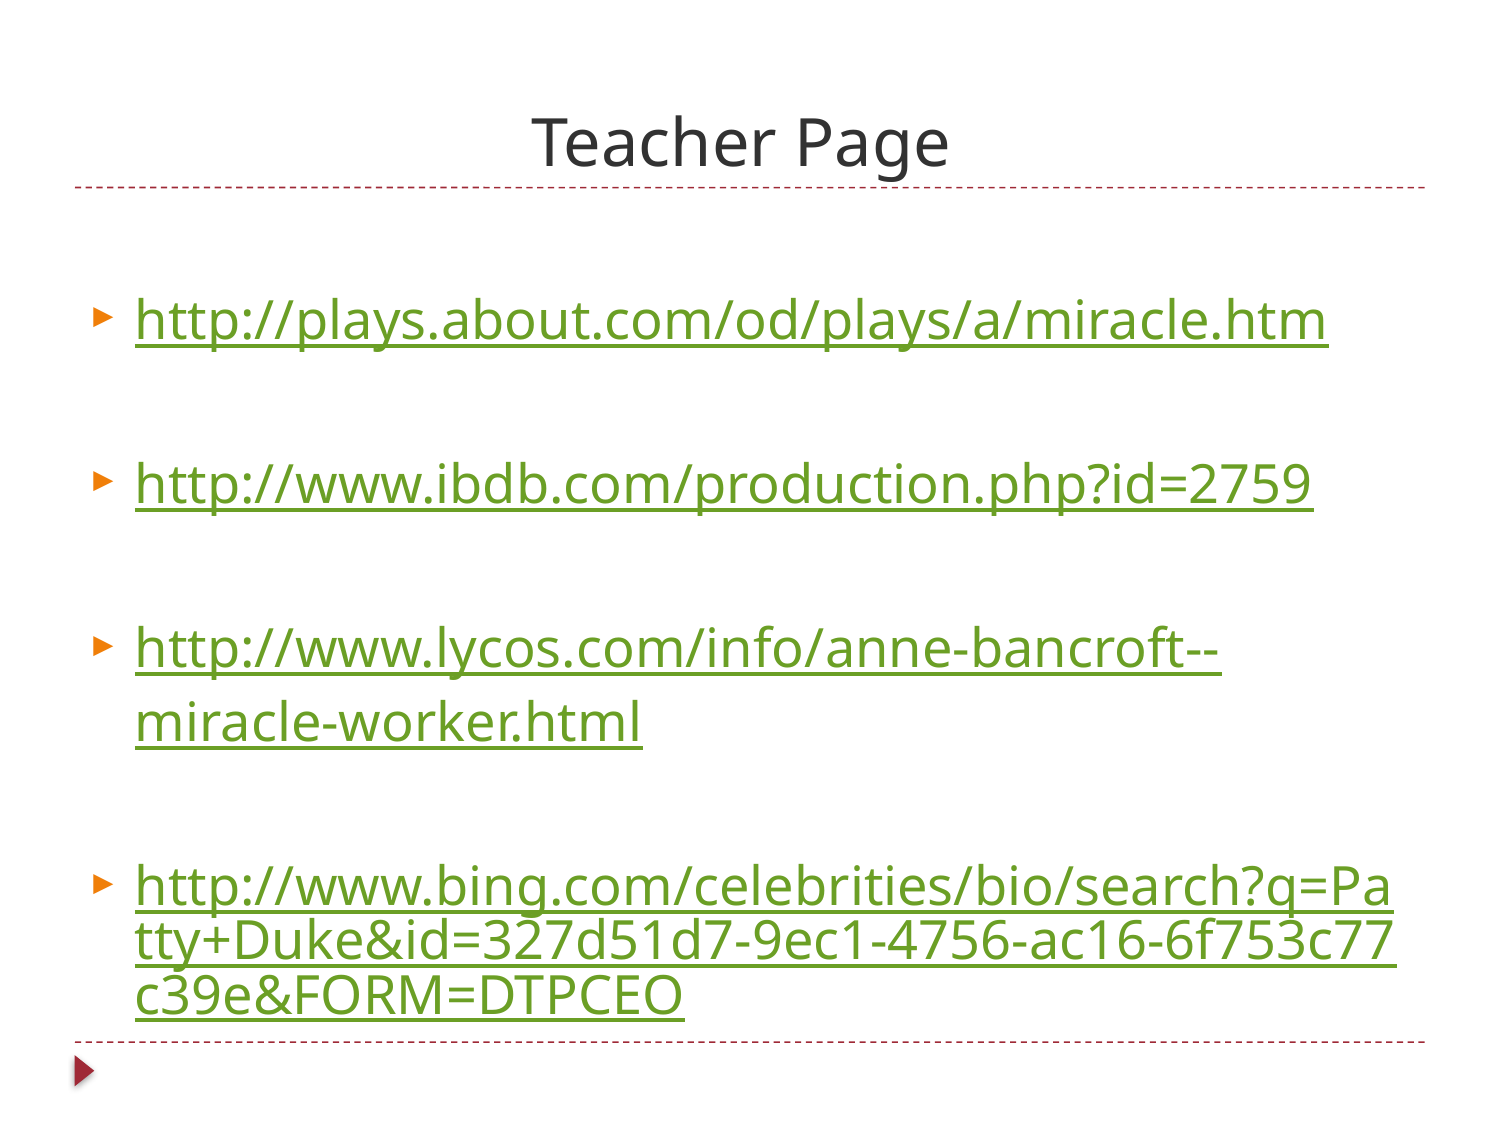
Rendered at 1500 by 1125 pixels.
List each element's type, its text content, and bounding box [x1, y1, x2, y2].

list http://plays.about.com/od/plays/a/miracle.htm http://www.ibdb.com/production.php?id=2759 http://www.lycos.com/info/anne-bancroft--miracle-worker.html http://www.bing.com/celebrities/bio/search?q=Patty+Duke&id=327d51d7-9ec1-4756-ac16-6f753c77c39e&FORM=DTPCEO [75, 200, 1425, 1010]
title Teacher Page [75, 24, 1425, 188]
